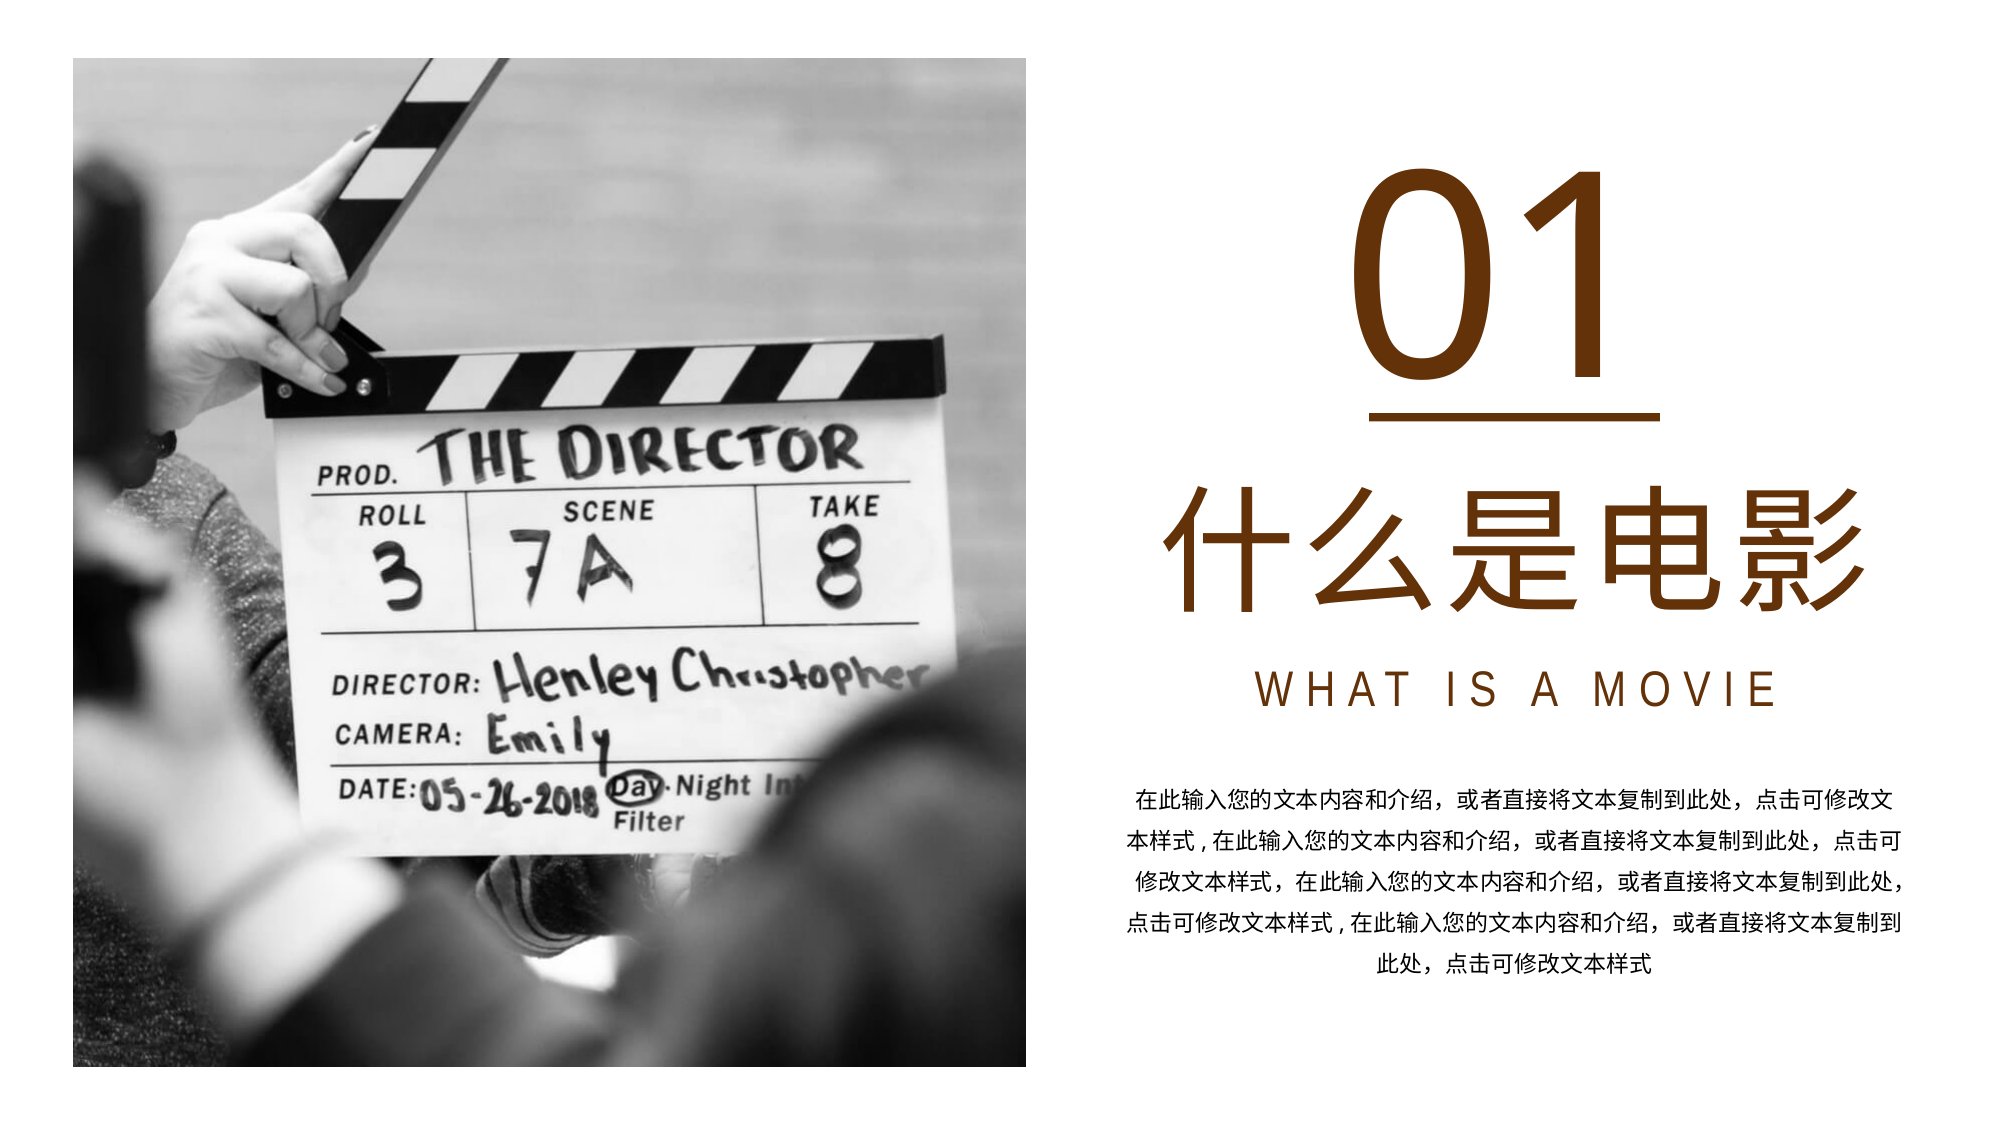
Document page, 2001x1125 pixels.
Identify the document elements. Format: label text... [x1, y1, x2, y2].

text_box 在此输入您的文本内容和介绍，或者直接将文本复制到此处，点击可修改文本样式,在此输入您的文本内容和介绍，或者直接将文本复制到此处，点击可修改文本样式，在此输入您的文本内容和介绍，或者直接将文本复制到此处，点击可修改文本样式,在此输入您的文本内容和介绍，或者直接将文本复制到此处，点击可修改文本样式 [1111, 764, 1918, 985]
text_box 什么是电影 [1102, 456, 1927, 636]
picture [73, 58, 1026, 1067]
text_box WHAT IS A MOVIE [1111, 648, 1918, 722]
text_box 01 [1325, 82, 1679, 442]
text_box [1368, 412, 1661, 422]
